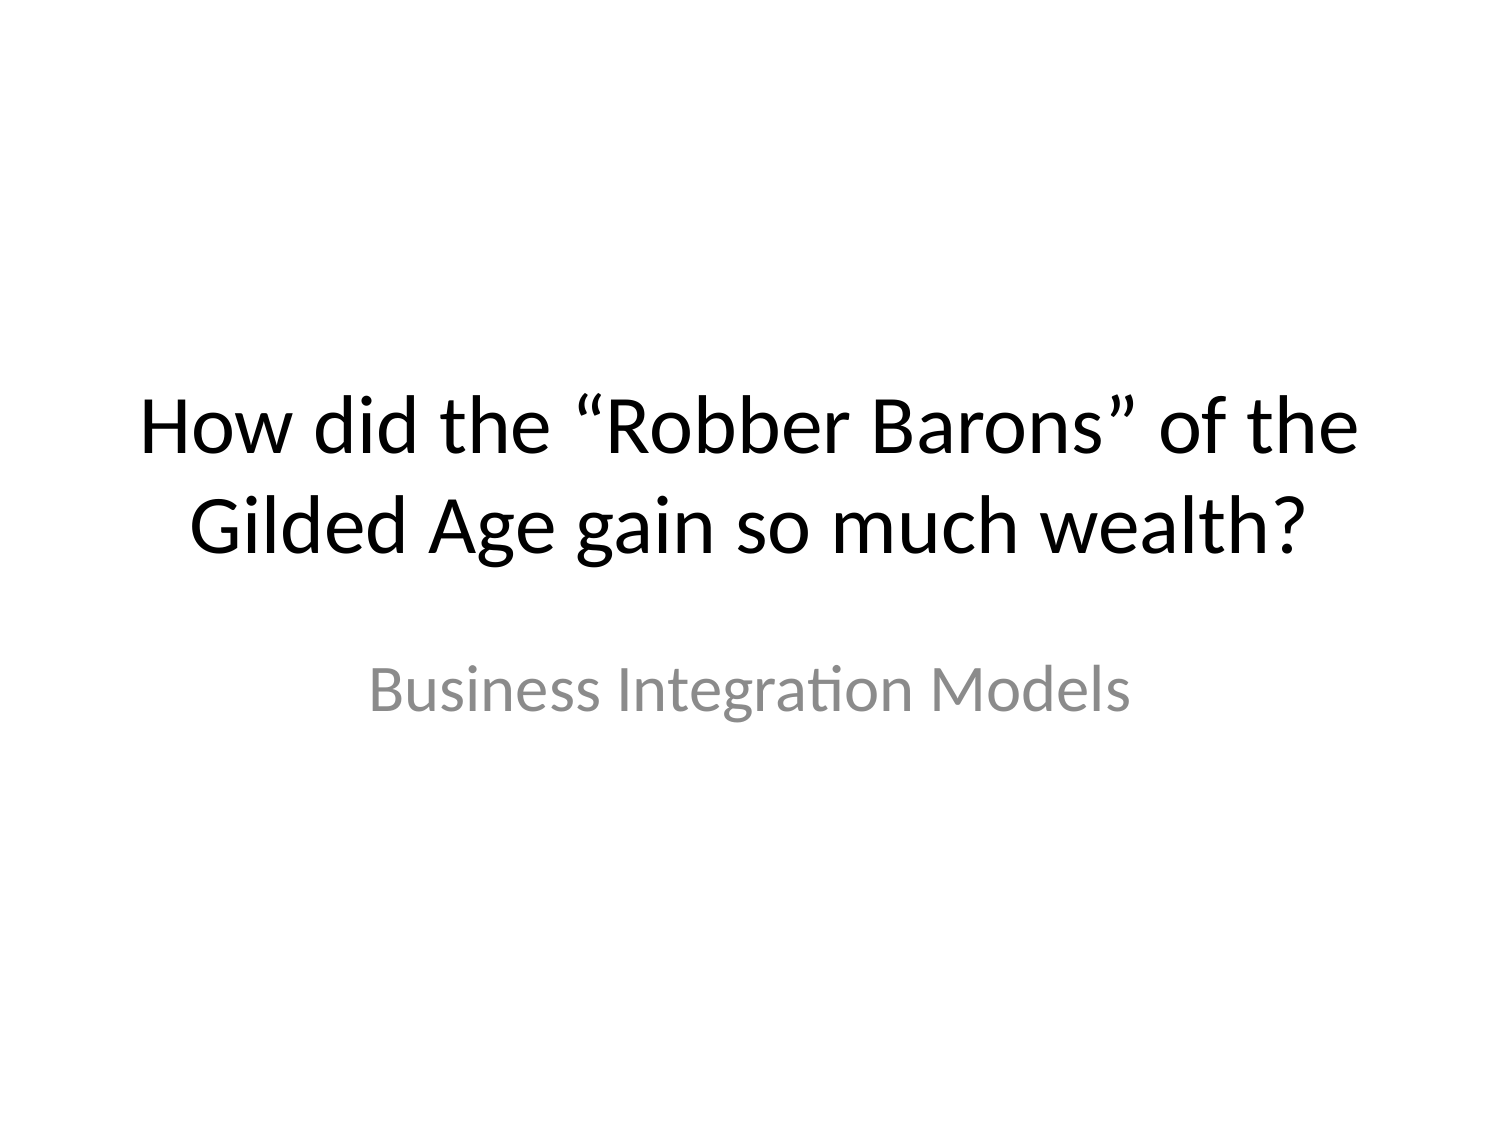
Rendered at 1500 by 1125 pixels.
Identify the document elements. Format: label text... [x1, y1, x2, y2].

title How did the “Robber Barons” of the Gilded Age gain so much wealth? [112, 349, 1388, 591]
subtitle Business Integration Models [225, 637, 1275, 925]
